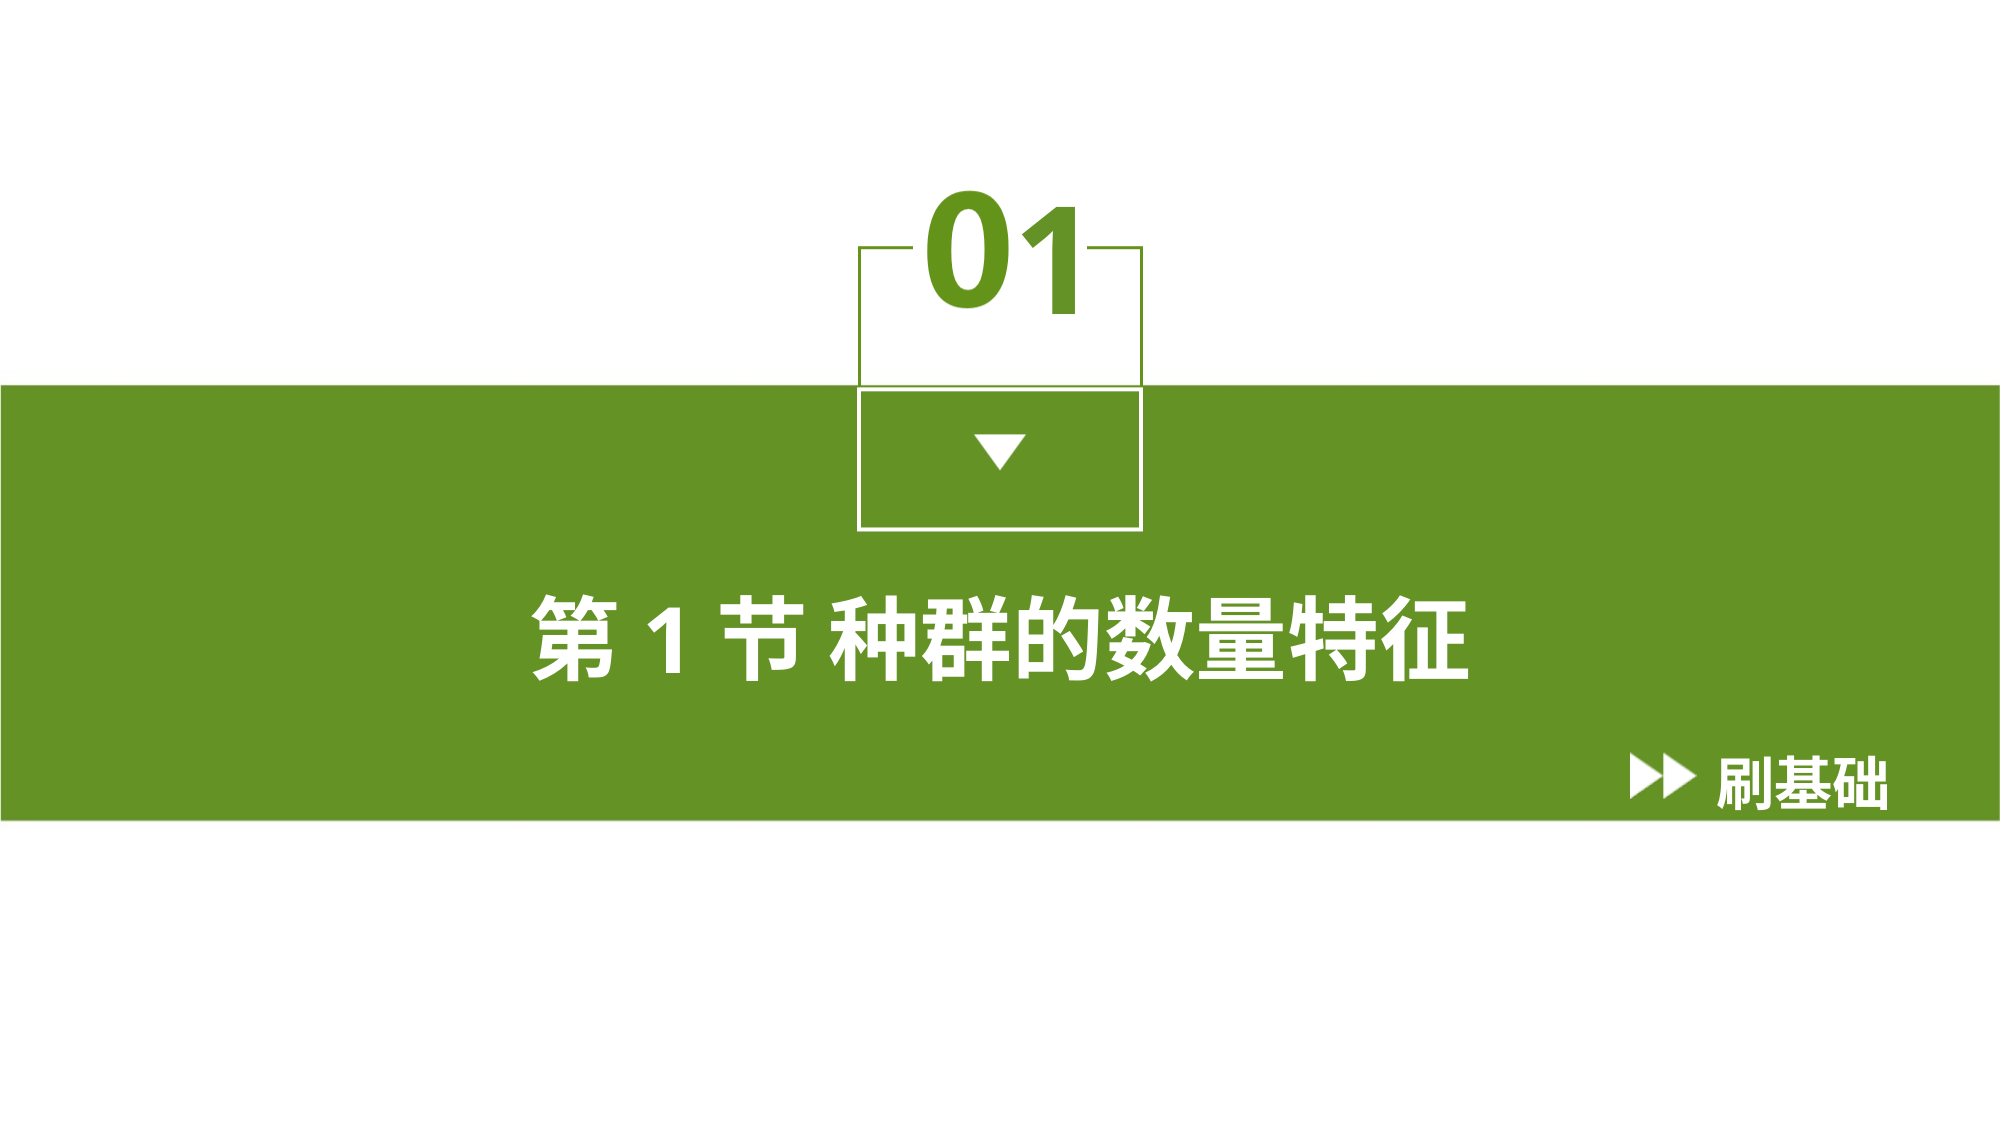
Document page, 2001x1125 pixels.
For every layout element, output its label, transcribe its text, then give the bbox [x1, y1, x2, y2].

text_box 刷基础 [1715, 718, 1997, 812]
text_box 第1节 种群的数量特征 [0, 572, 2000, 699]
picture [0, 699, 2000, 1125]
picture [0, 0, 2000, 572]
text_box 1 [1013, 156, 1173, 353]
